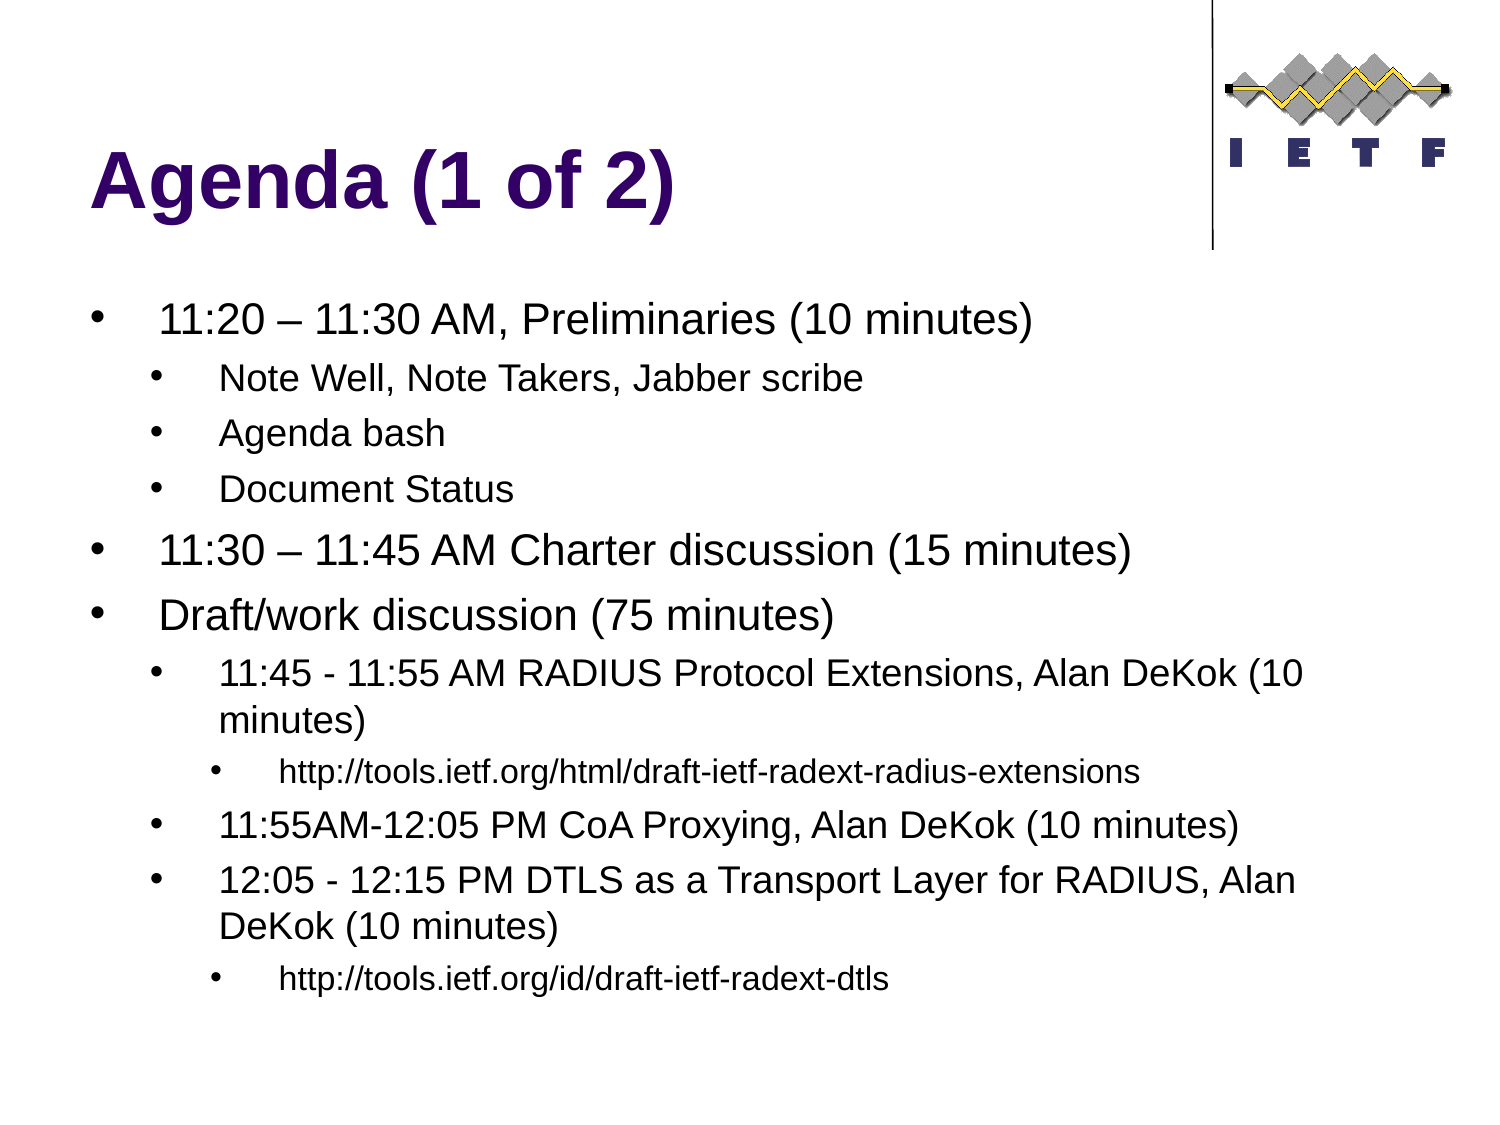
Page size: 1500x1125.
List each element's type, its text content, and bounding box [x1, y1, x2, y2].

list 11:20 – 11:30 AM, Preliminaries (10 minutes) Note Well, Note Takers, Jabber scribe Agenda bash Document Status 11:30 – 11:45 AM Charter discussion (15 minutes) Draft/work discussion (75 minutes) 11:45 - 11:55 AM RADIUS Protocol Extensions, Alan DeKok (10 minutes) http://tools.ietf.org/html/draft-ietf-radext-radius-extensions 11:55AM-12:05 PM CoA Proxying, Alan DeKok (10 minutes) 12:05 - 12:15 PM DTLS as a Transport Layer for RADIUS, Alan DeKok (10 minutes) http://tools.ietf.org/id/draft-ietf-radext-dtls [75, 282, 1425, 1006]
picture [1212, 37, 1463, 181]
title Agenda (1 of 2) [75, 20, 1200, 233]
